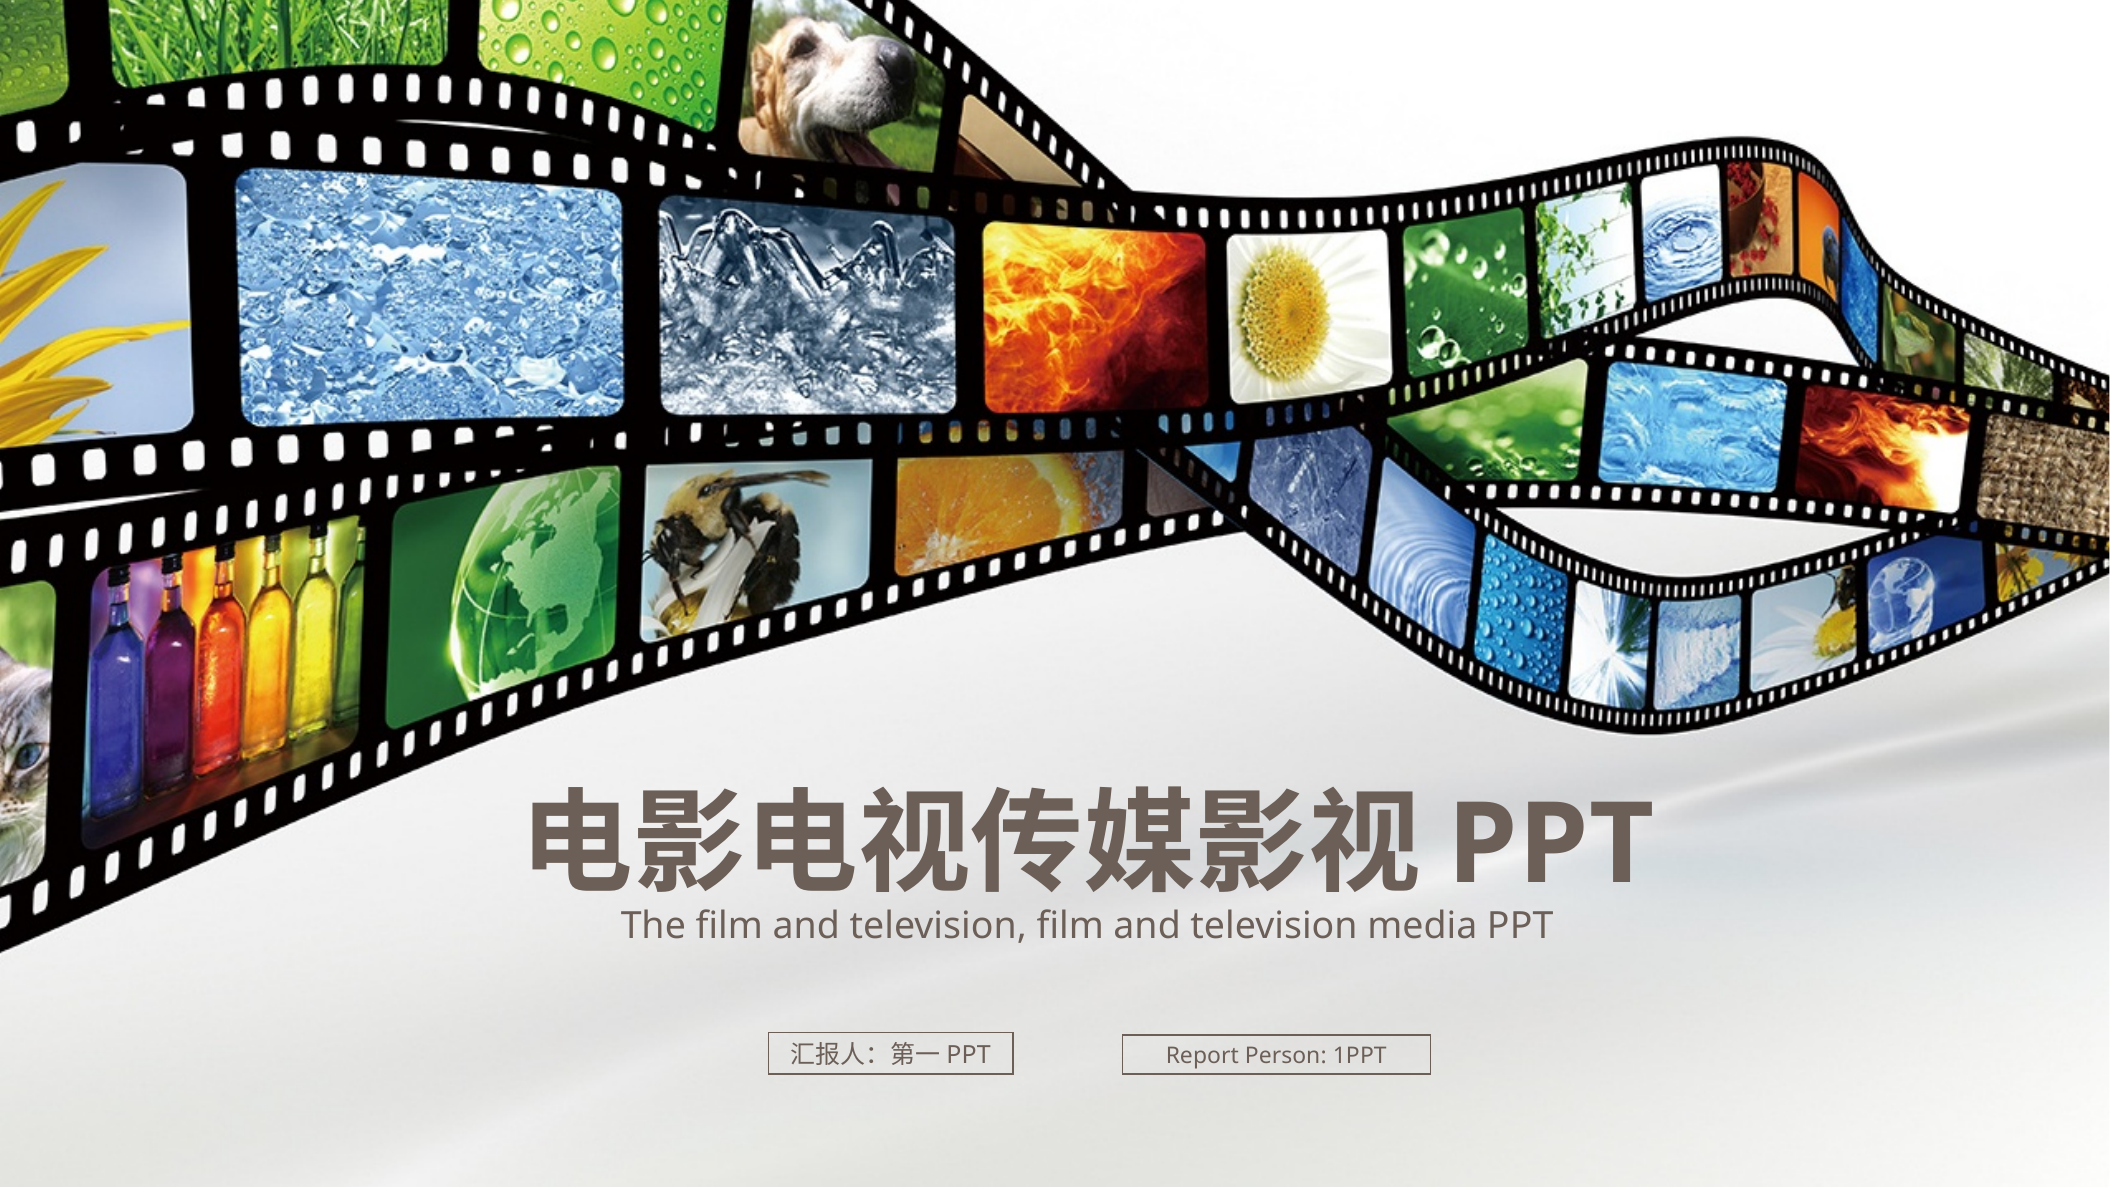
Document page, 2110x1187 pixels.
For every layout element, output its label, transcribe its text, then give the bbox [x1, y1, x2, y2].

text_box 电影电视传媒影视PPT [511, 770, 1664, 906]
text_box Report Person: 1PPT [1122, 1034, 1431, 1075]
text_box [0, 0, 2110, 1187]
text_box 汇报人：第一PPT [768, 1032, 1013, 1075]
text_box The film and television, film and television media PPT [529, 901, 1646, 947]
